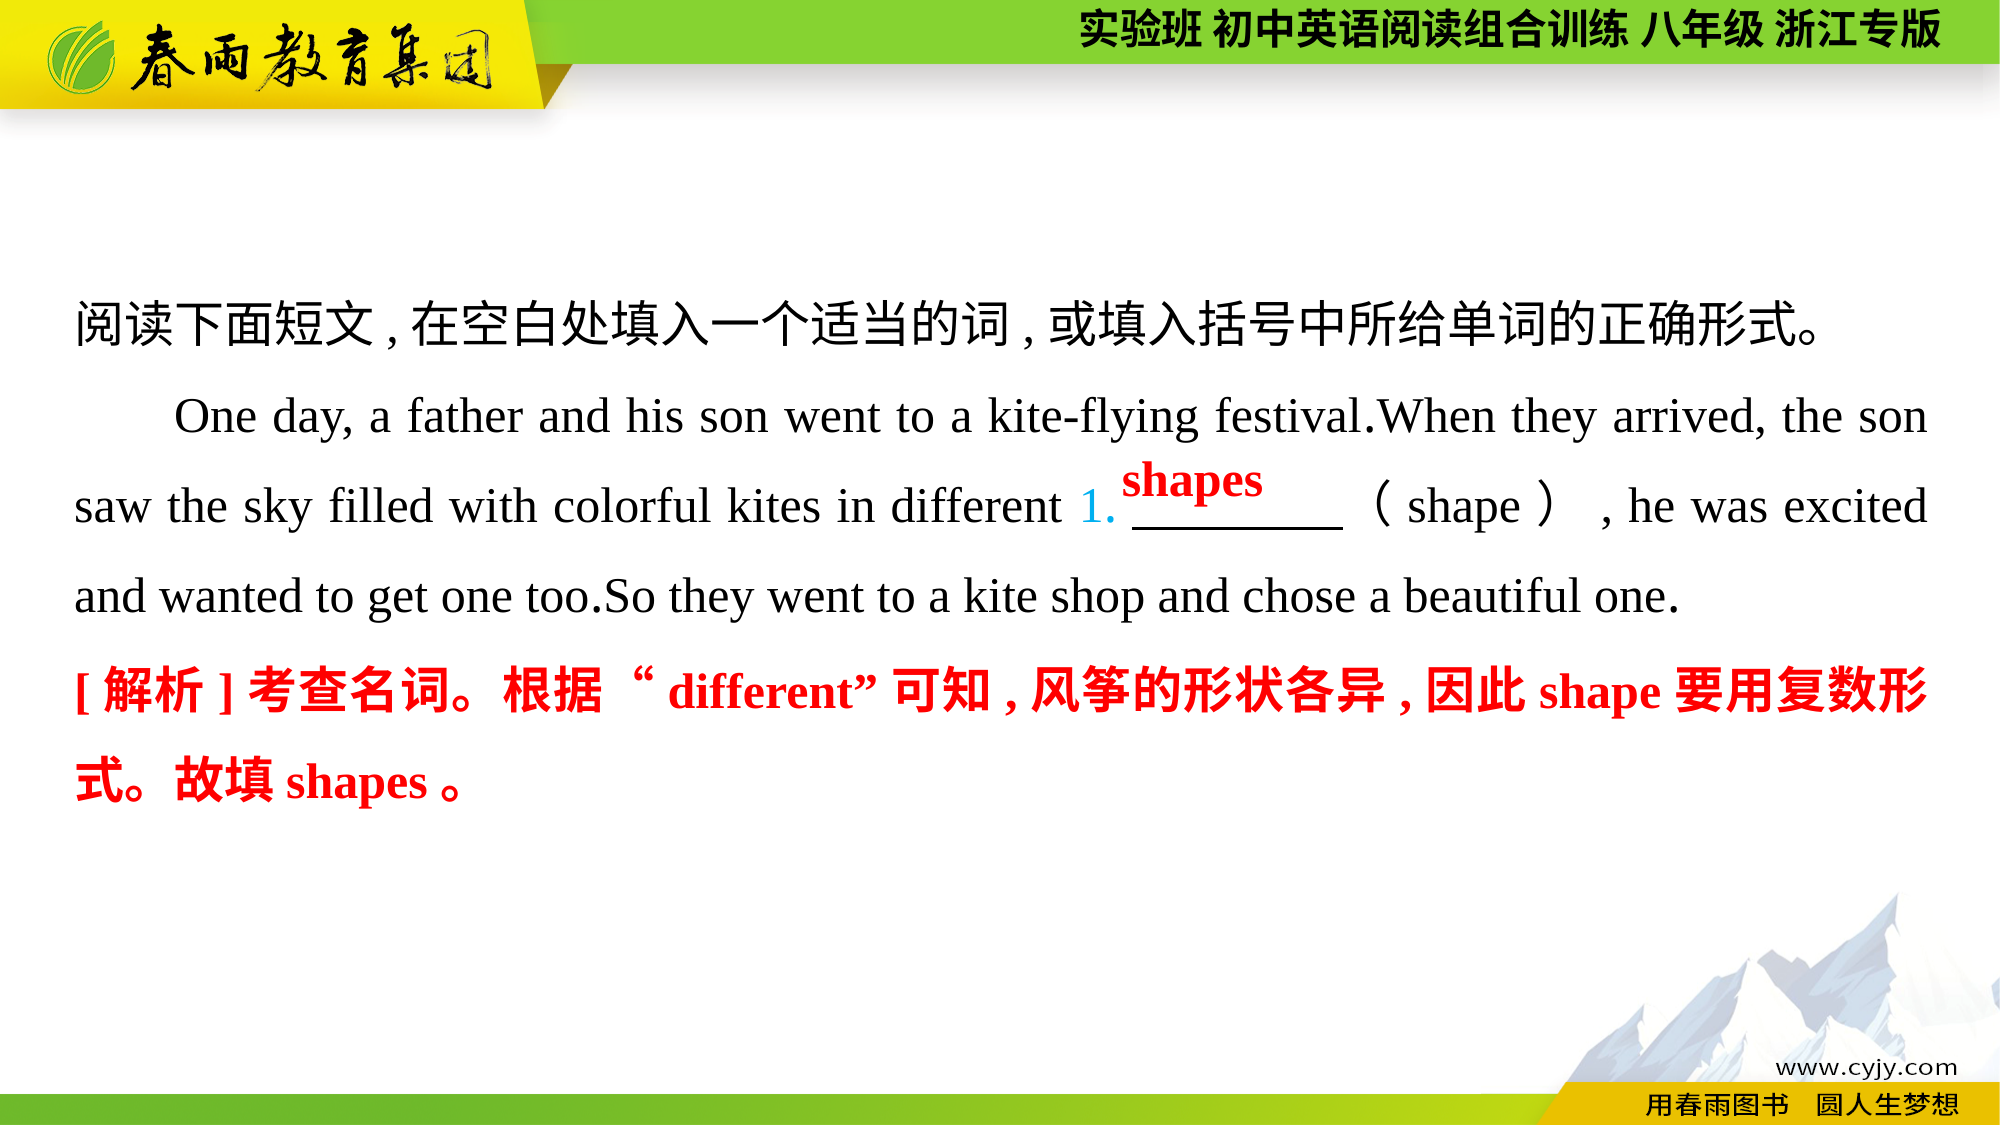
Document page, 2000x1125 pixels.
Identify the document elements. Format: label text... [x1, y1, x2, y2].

text_box shapes [1107, 438, 1279, 514]
text_box [解析]考查名词。根据“different”可知,风筝的形状各异,因此shape要用复数形式。故填shapes。 [59, 623, 1944, 816]
picture [0, 0, 2000, 1125]
list 阅读下面短文,在空白处填入一个适当的词,或填入括号中所给单词的正确形式。 One day, a father and his son went to a kite-flying festival.When they arrived, the son saw the sky filled with colorful kites in different 1. （shape）, he was excited and wanted to get one too.So they went to a kite shop and chose a beautiful one. [59, 255, 1944, 623]
